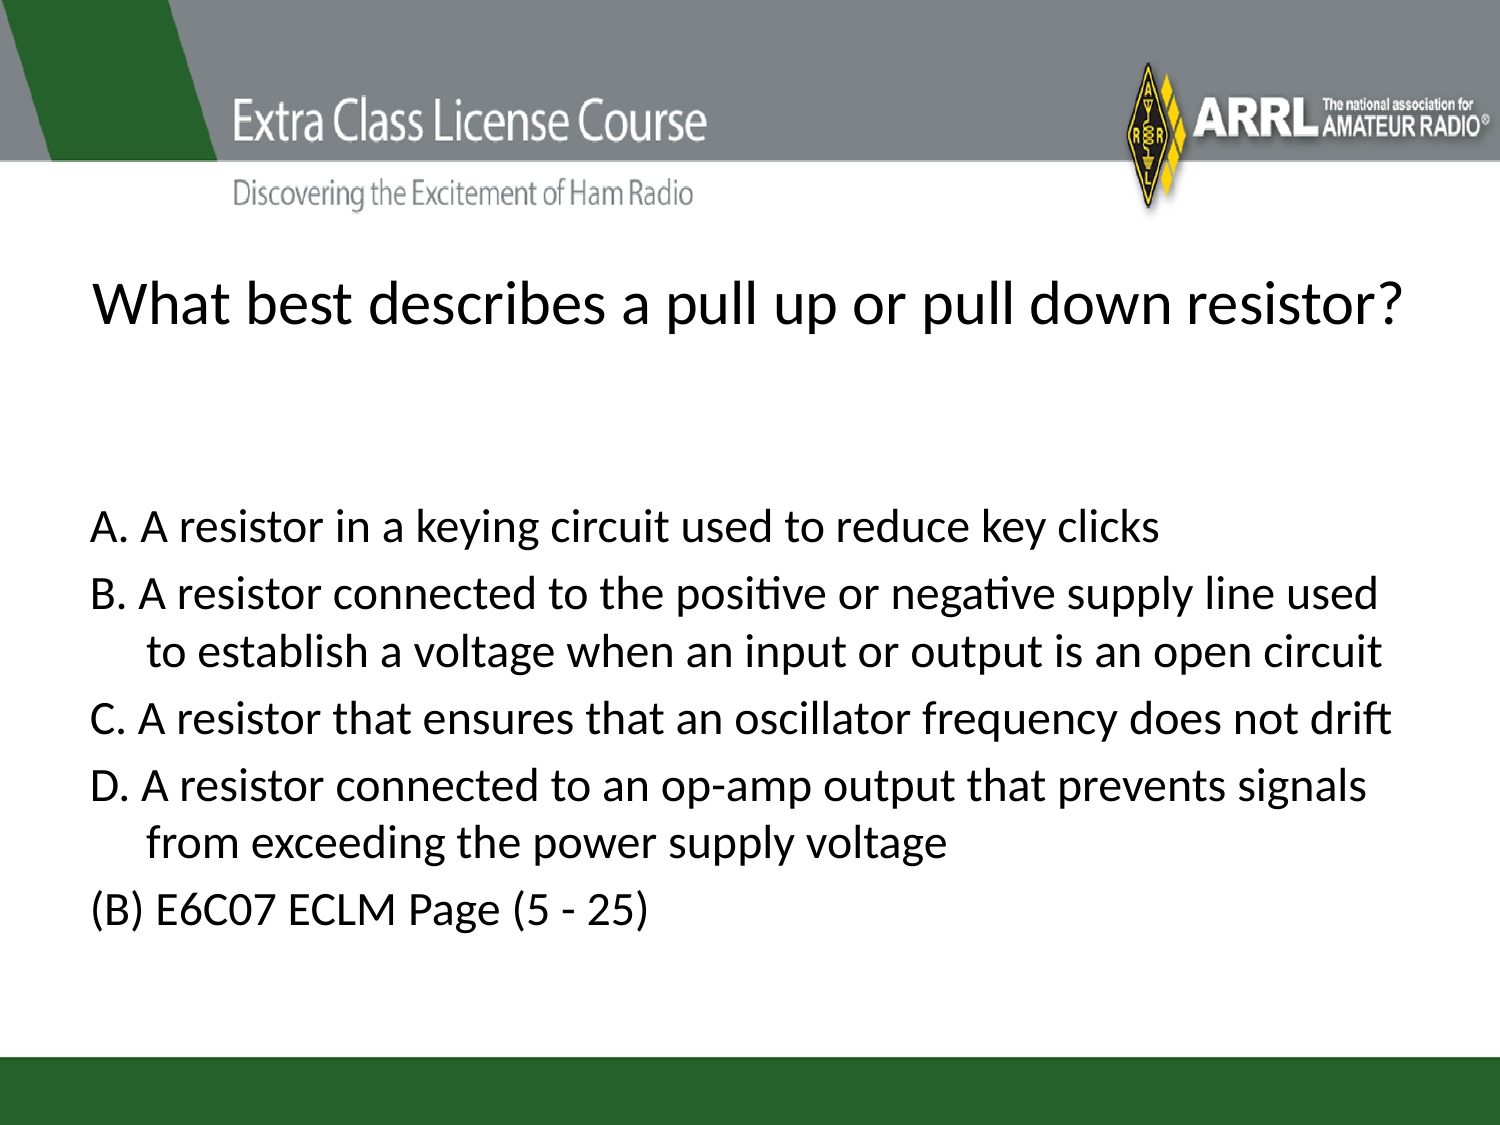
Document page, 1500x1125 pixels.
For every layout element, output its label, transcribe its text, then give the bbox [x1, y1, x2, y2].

list A. A resistor in a keying circuit used to reduce key clicks B. A resistor connected to the positive or negative supply line used to establish a voltage when an input or output is an open circuit C. A resistor that ensures that an oscillator frequency does not drift D. A resistor connected to an op-amp output that prevents signals from exceeding the power supply voltage (B) E6C07 ECLM Page (5 - 25) [75, 487, 1425, 1005]
title What best describes a pull up or pull down resistor? [75, 254, 1425, 435]
picture [0, 0, 1500, 1125]
